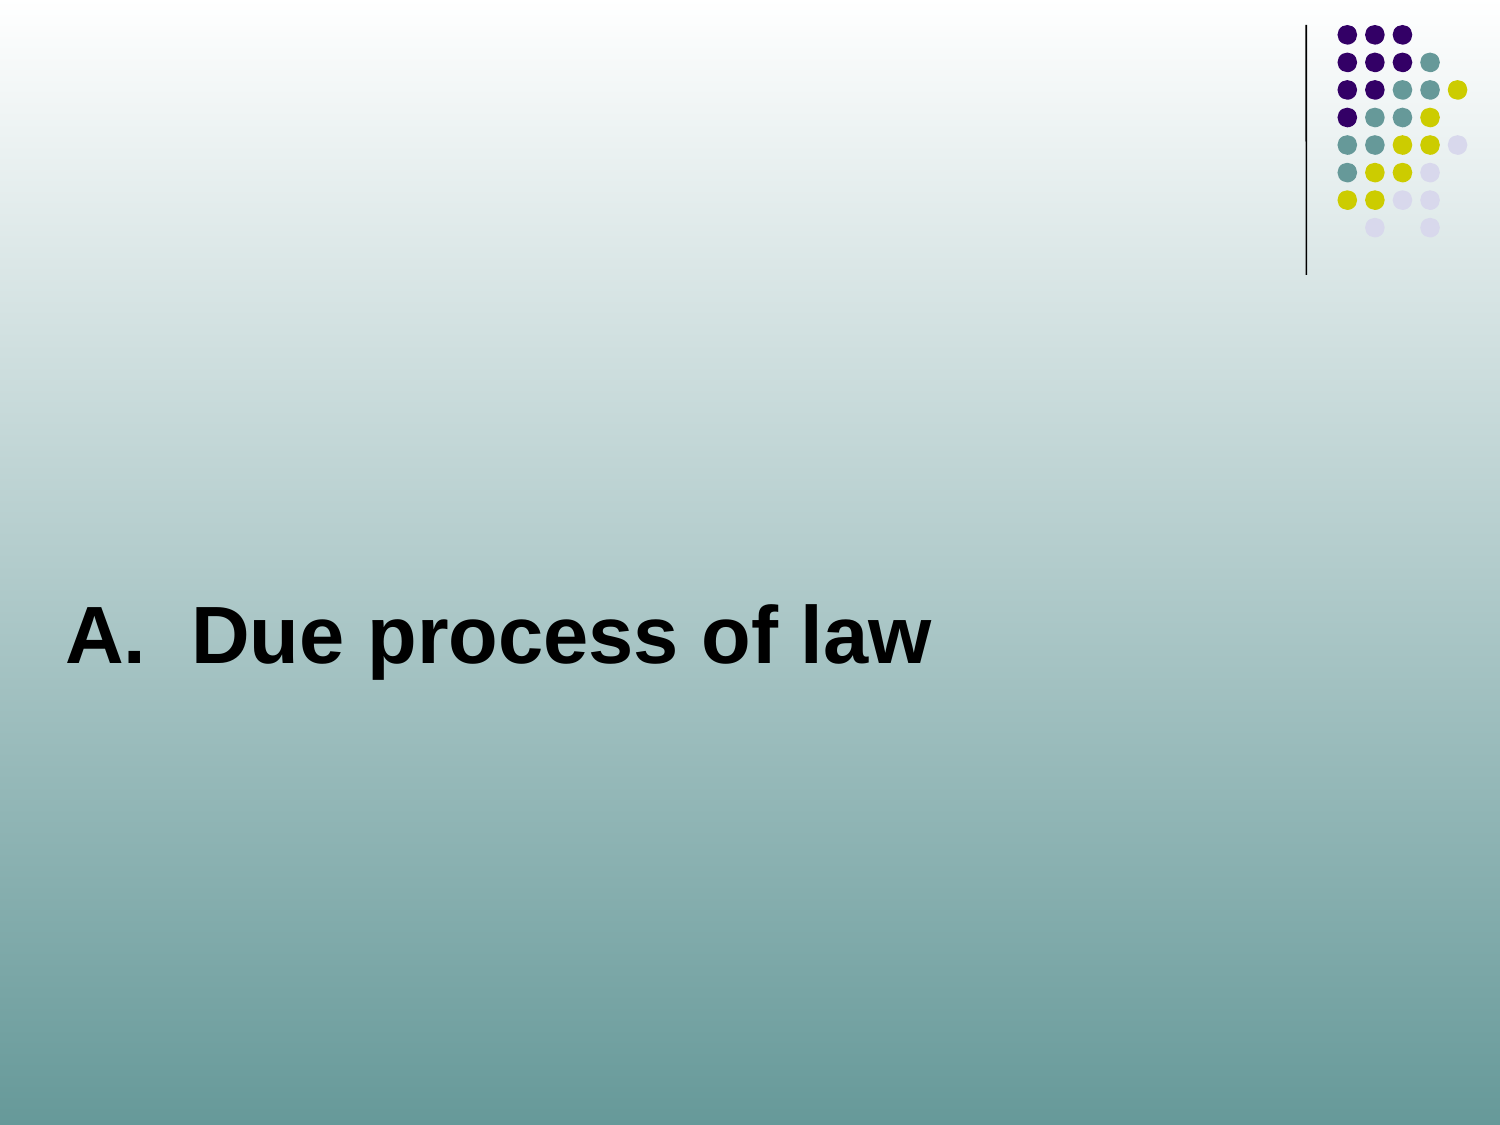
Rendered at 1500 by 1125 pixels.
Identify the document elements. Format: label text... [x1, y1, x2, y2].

title A. Due process of law [50, 474, 1288, 688]
